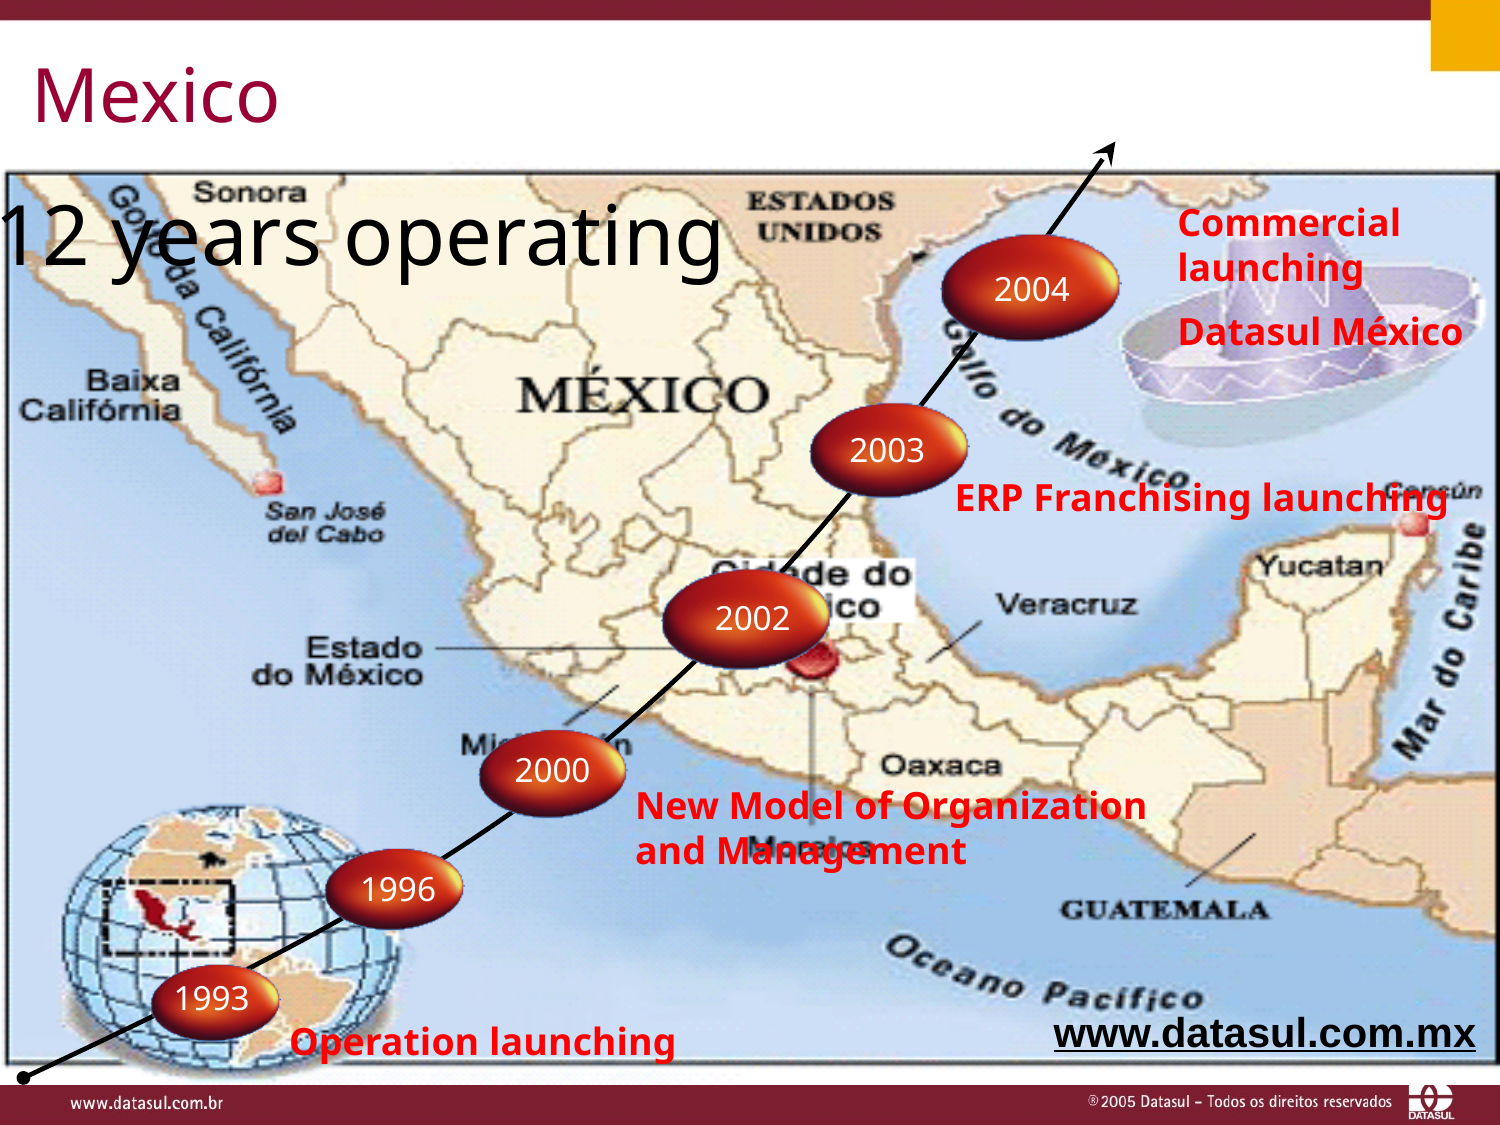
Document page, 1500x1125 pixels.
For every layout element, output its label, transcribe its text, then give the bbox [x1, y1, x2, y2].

picture [940, 231, 1123, 344]
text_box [155, 969, 1107, 1071]
picture [478, 727, 629, 821]
picture [0, 1086, 1500, 1125]
text_box Mexico [16, 40, 1405, 146]
picture [808, 400, 971, 500]
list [0, 157, 1500, 1086]
picture [149, 962, 281, 1043]
picture [0, 0, 1500, 157]
text_box [1039, 130, 1190, 156]
picture [661, 566, 832, 672]
picture [324, 845, 465, 933]
